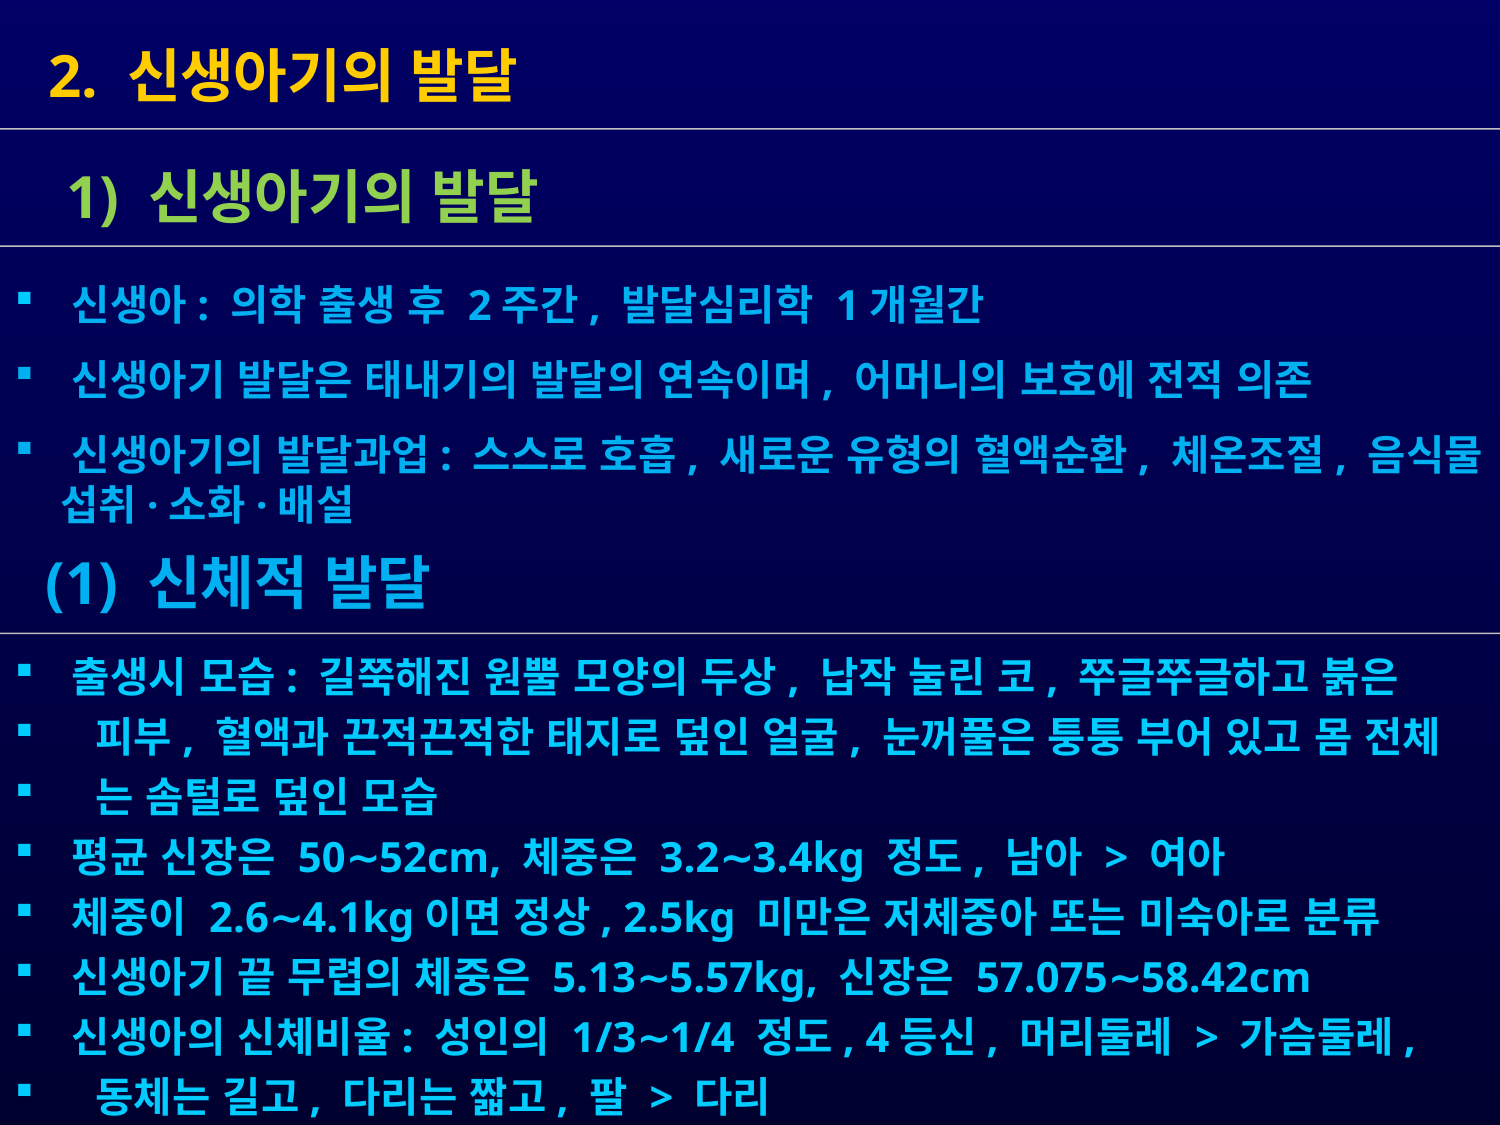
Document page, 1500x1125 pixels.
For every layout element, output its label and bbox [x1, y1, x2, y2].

text_box [0, 31, 1500, 1125]
